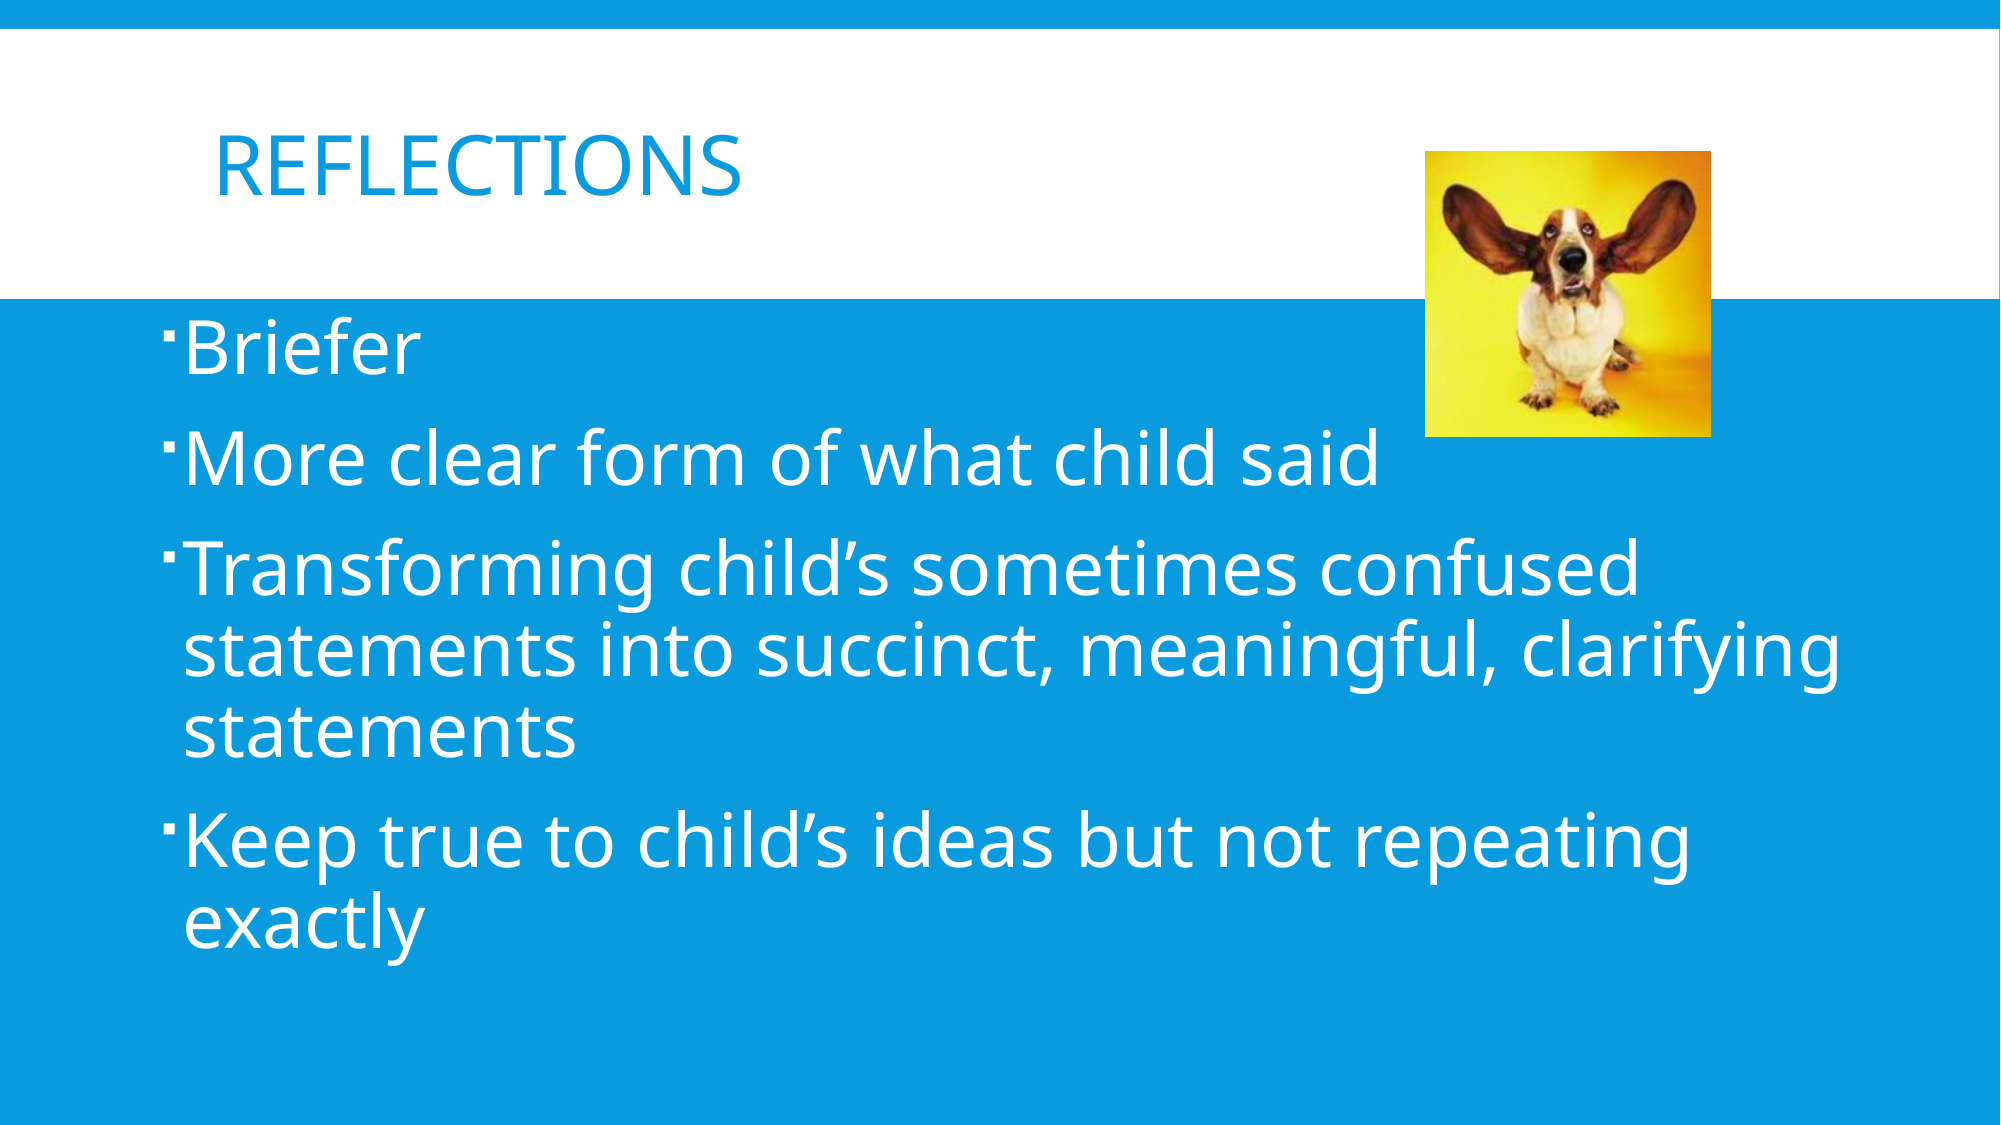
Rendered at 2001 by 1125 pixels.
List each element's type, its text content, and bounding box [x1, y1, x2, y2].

title Reflections [197, 46, 1803, 295]
list Briefer More clear form of what child said Transforming child’s sometimes confused statements into succinct, meaningful, clarifying statements Keep true to child’s ideas but not repeating exactly [137, 302, 1863, 1014]
picture [1424, 150, 1711, 436]
